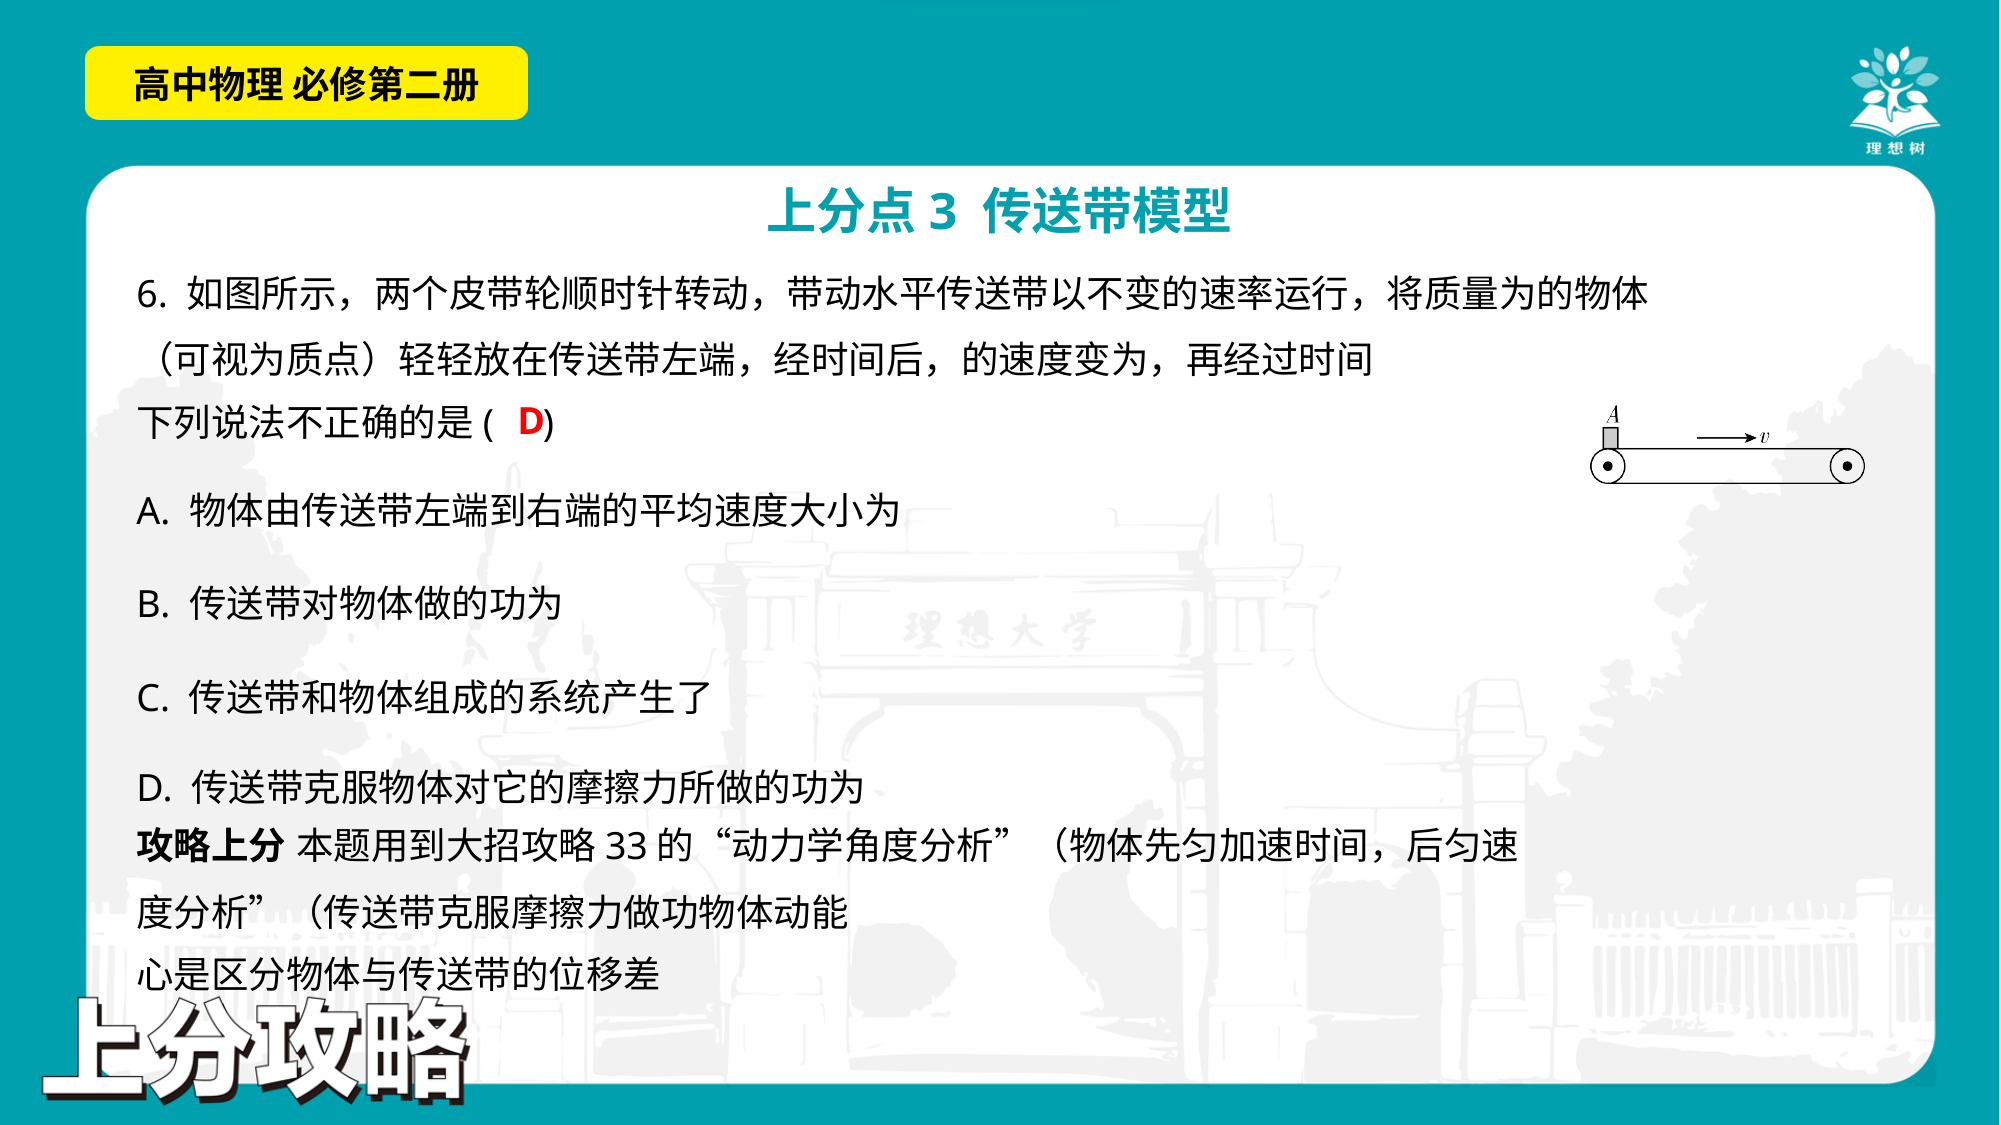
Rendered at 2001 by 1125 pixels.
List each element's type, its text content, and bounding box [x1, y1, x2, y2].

picture [0, 0, 2000, 1125]
text_box D [504, 379, 559, 436]
